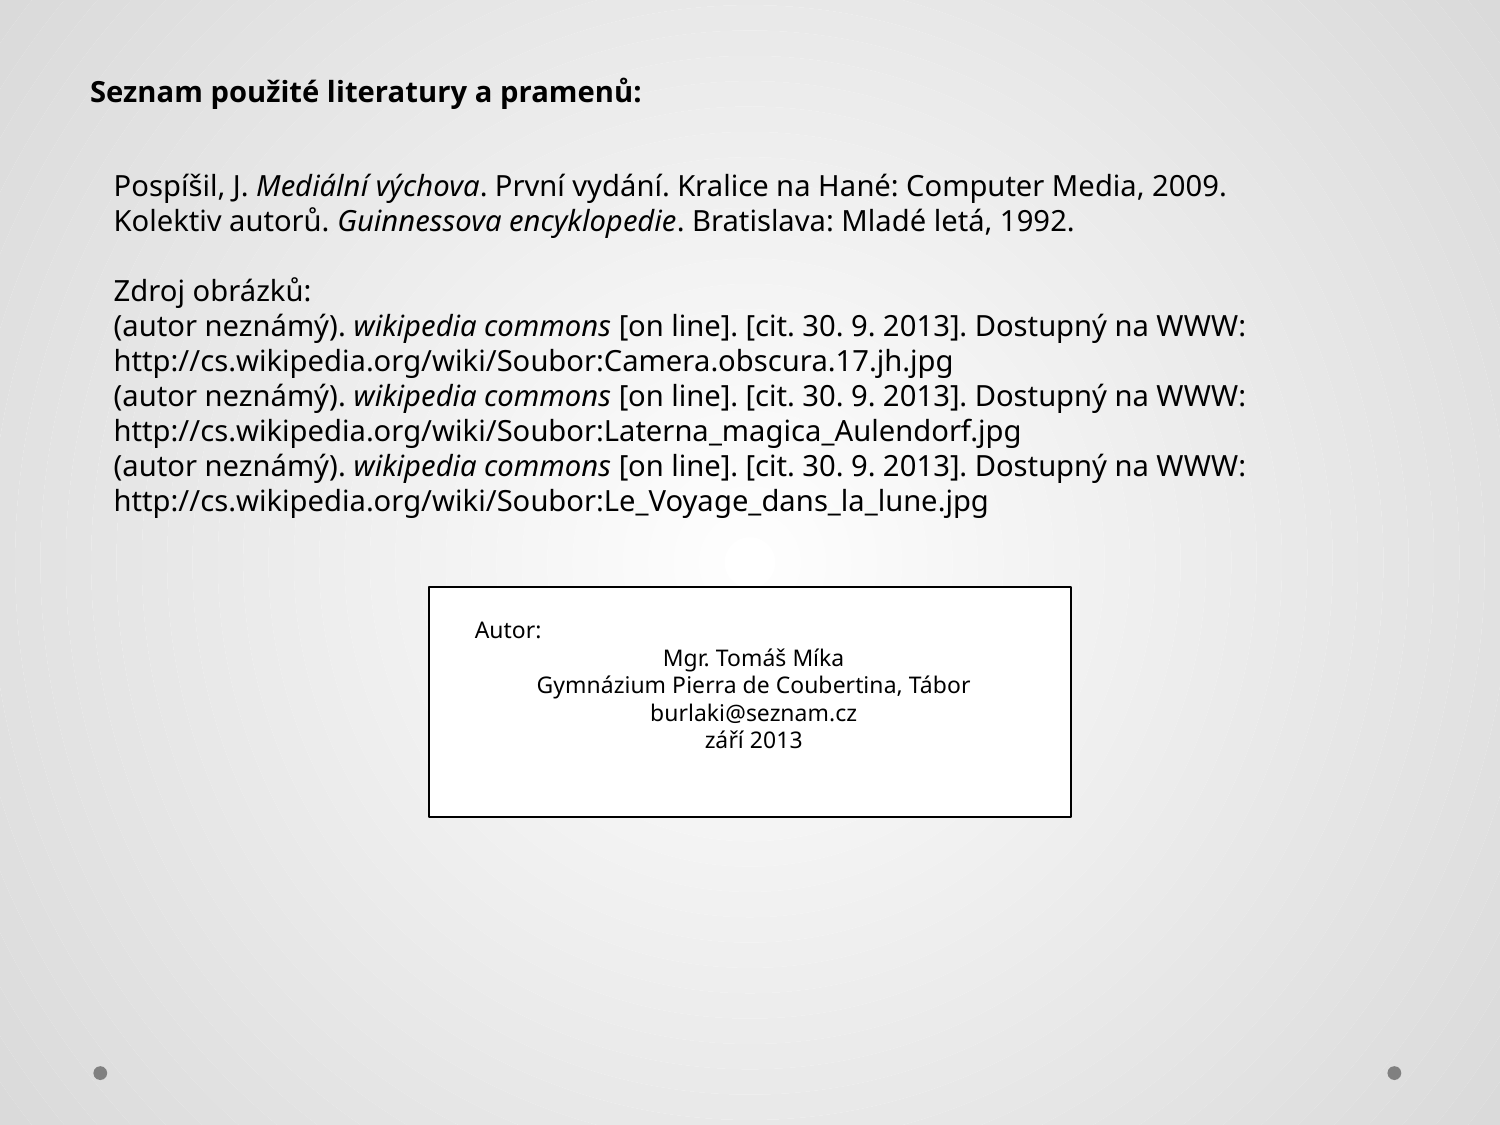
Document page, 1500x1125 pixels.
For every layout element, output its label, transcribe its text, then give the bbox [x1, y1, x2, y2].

text_box Seznam použité literatury a pramenů: [76, 66, 805, 115]
text_box Pospíšil, J. Mediální výchova. První vydání. Kralice na Hané: Computer Media, 2009. Kolektiv autorů. Guinnessova encyklopedie. Bratislava: Mladé letá, 1992. Zdroj obrázků: (autor neznámý). wikipedia commons [on line]. [cit. 30. 9. 2013]. Dostupný na WWW: http://cs.wikipedia.org/wiki/Soubor:Camera.obscura.17.jh.jpg (autor neznámý). wikipedia commons [on line]. [cit. 30. 9. 2013]. Dostupný na WWW: http://cs.wikipedia.org/wiki/Soubor:Laterna_magica_Aulendorf.jpg (autor neznámý). wikipedia commons [on line]. [cit. 30. 9. 2013]. Dostupný na WWW: http://cs.wikipedia.org/wiki/Soubor:Le_Voyage_dans_la_lune.jpg [100, 160, 1327, 876]
